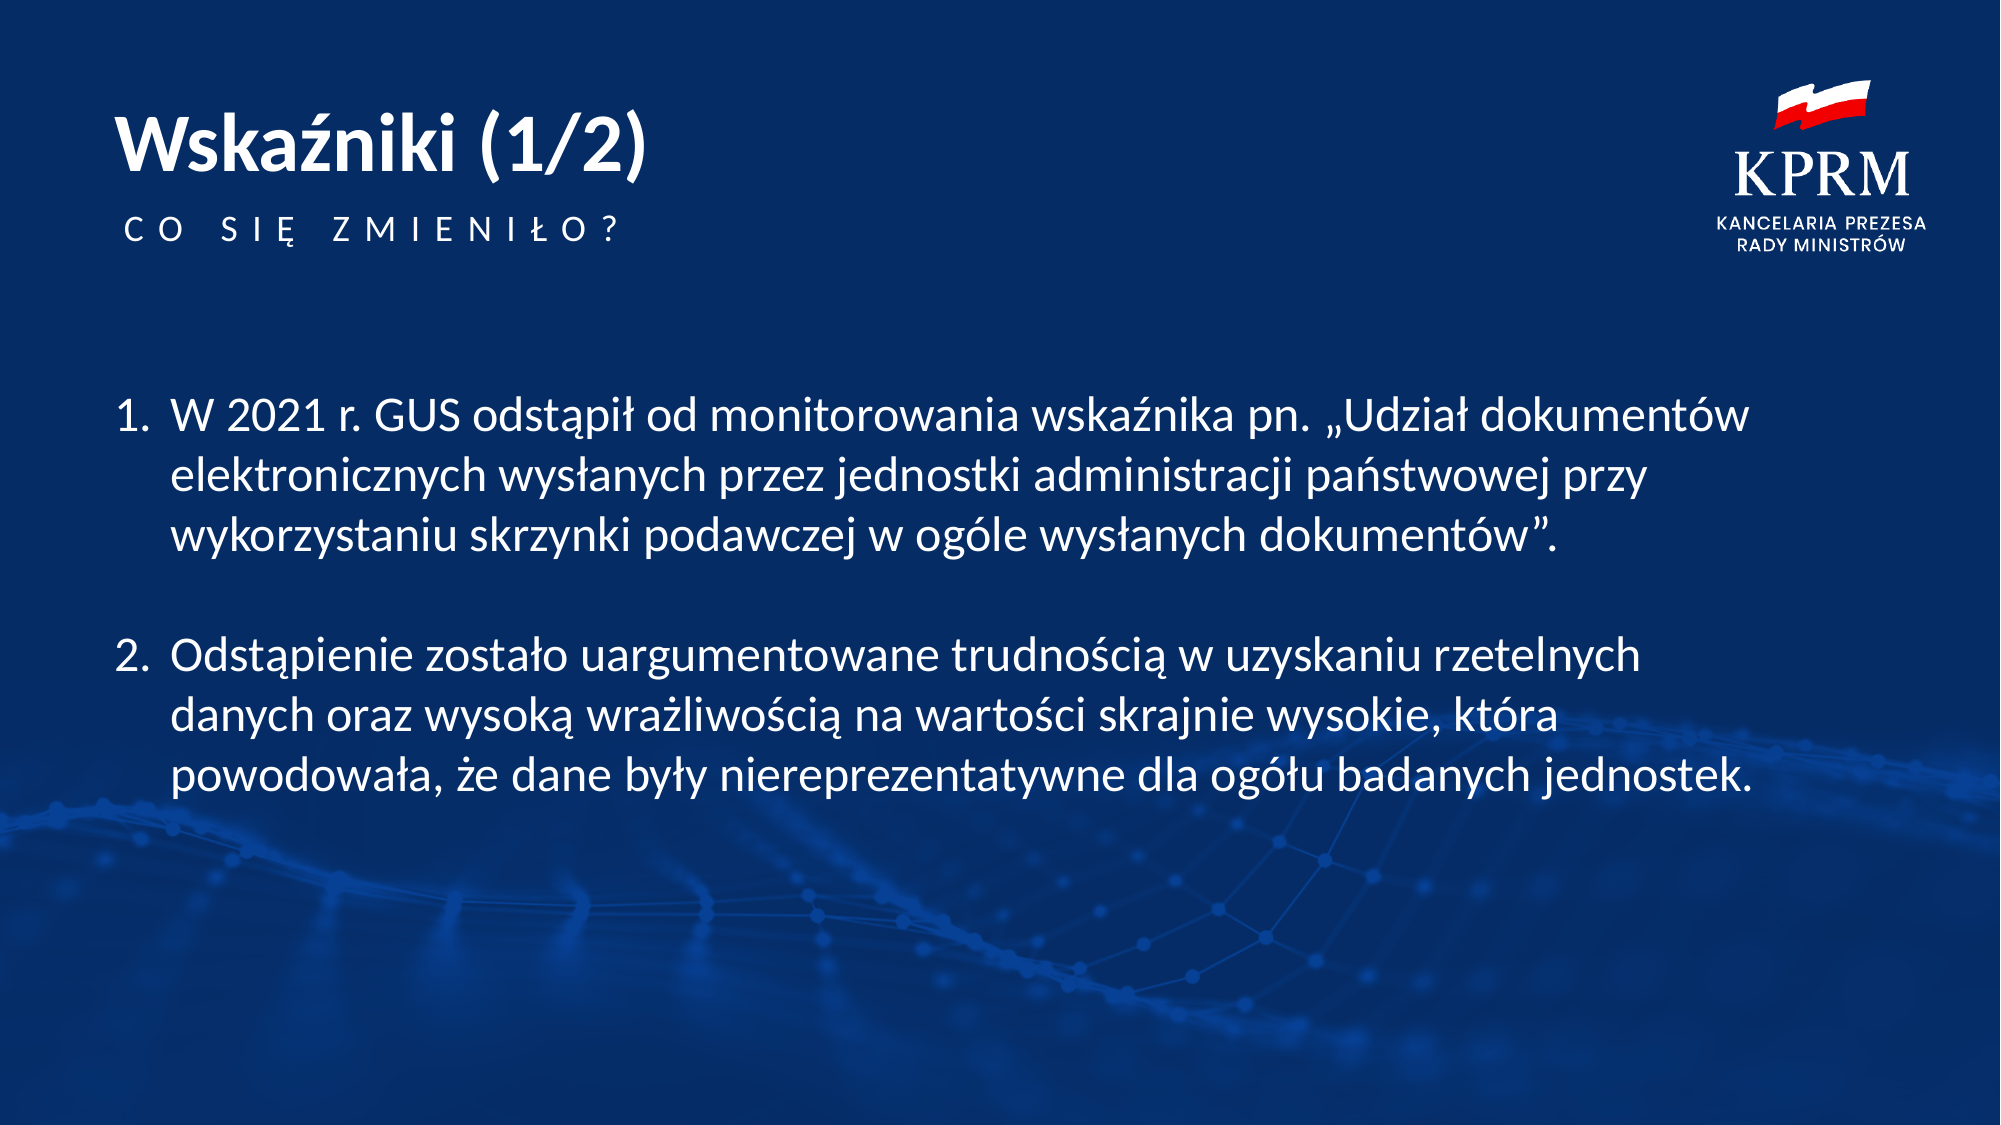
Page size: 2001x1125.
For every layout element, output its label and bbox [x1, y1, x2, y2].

text_box [0, 0, 2000, 1125]
picture [1701, 46, 1942, 285]
